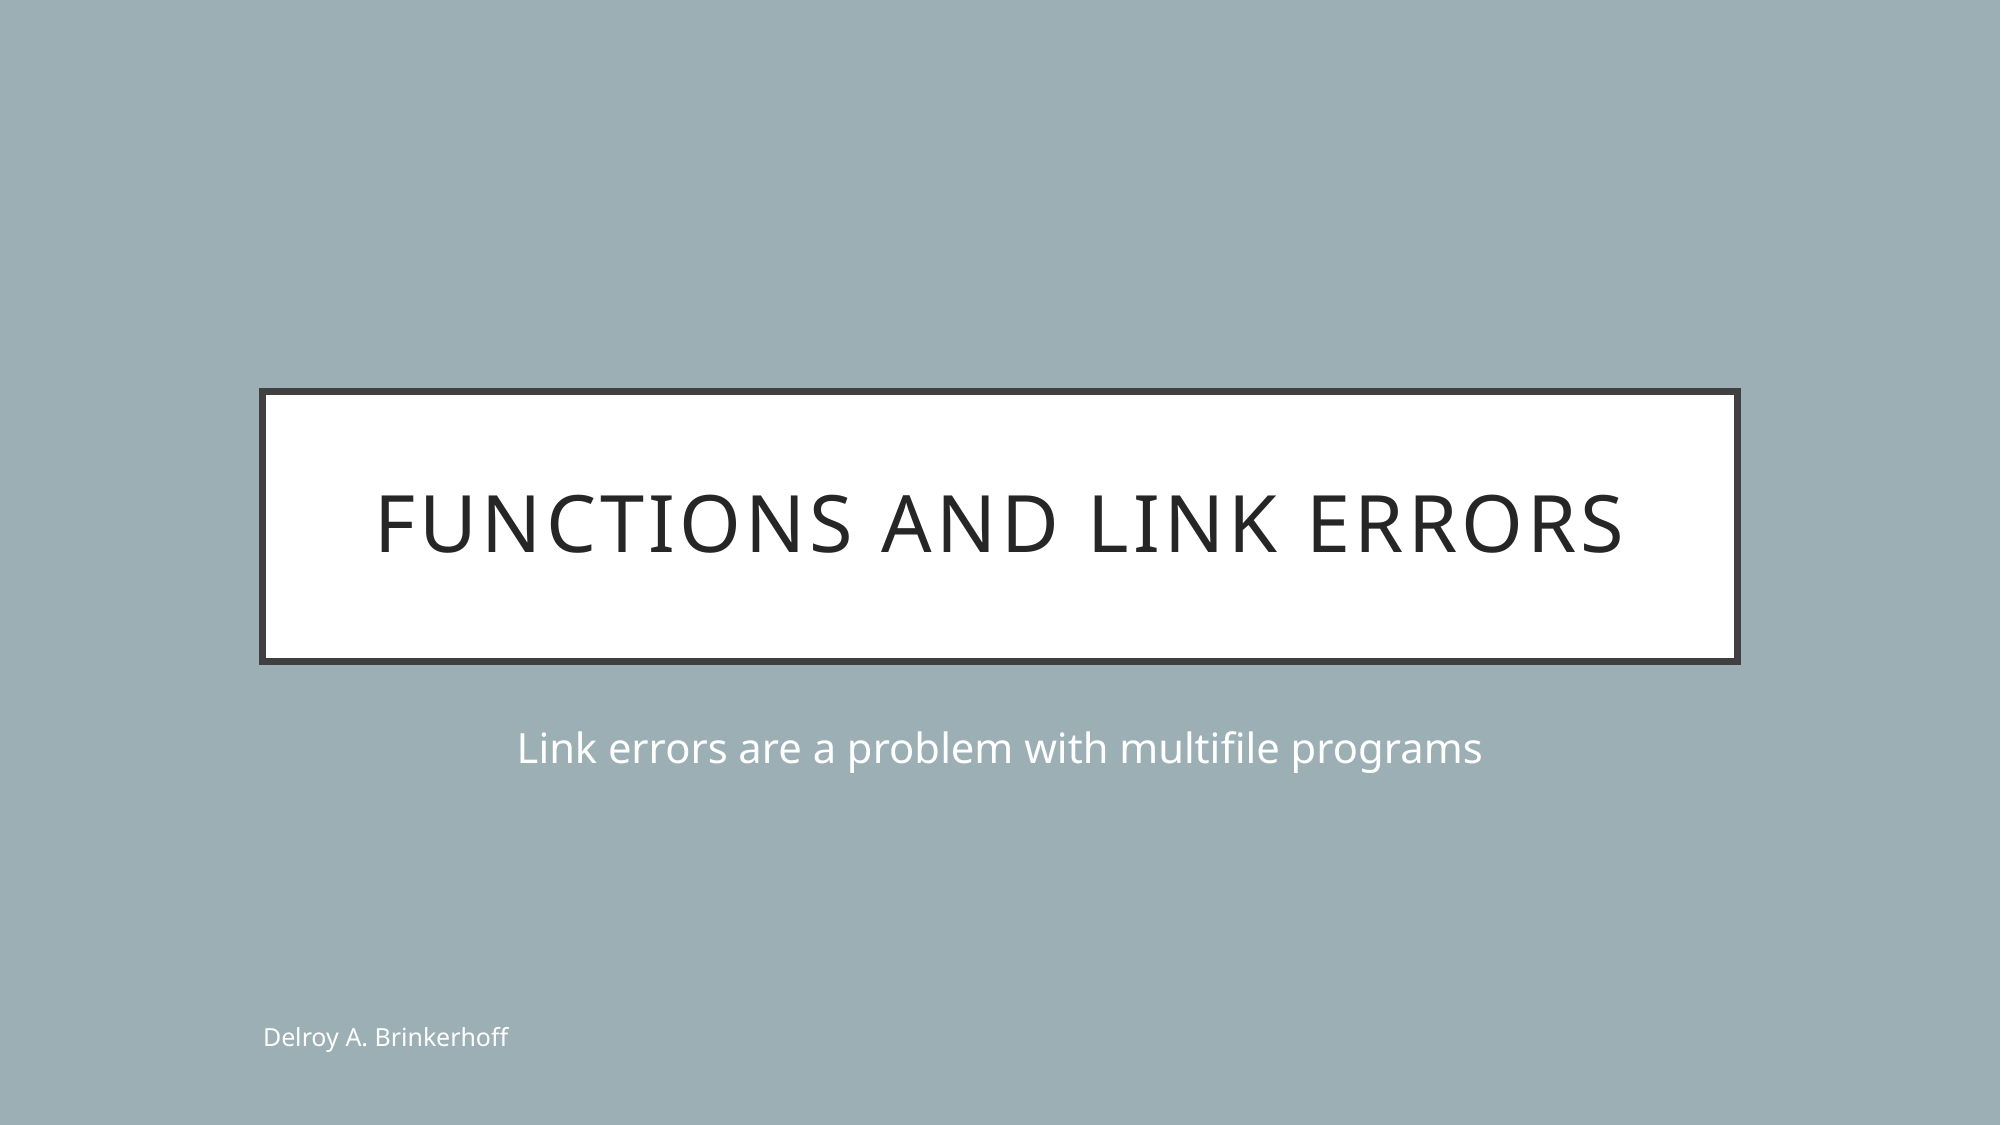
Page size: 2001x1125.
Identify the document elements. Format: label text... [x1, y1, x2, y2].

subtitle Link errors are a problem with multifile programs [442, 713, 1558, 918]
title Functions and Link Errors [259, 388, 1741, 665]
text_box Delroy A. Brinkerhoff [248, 1013, 524, 1059]
